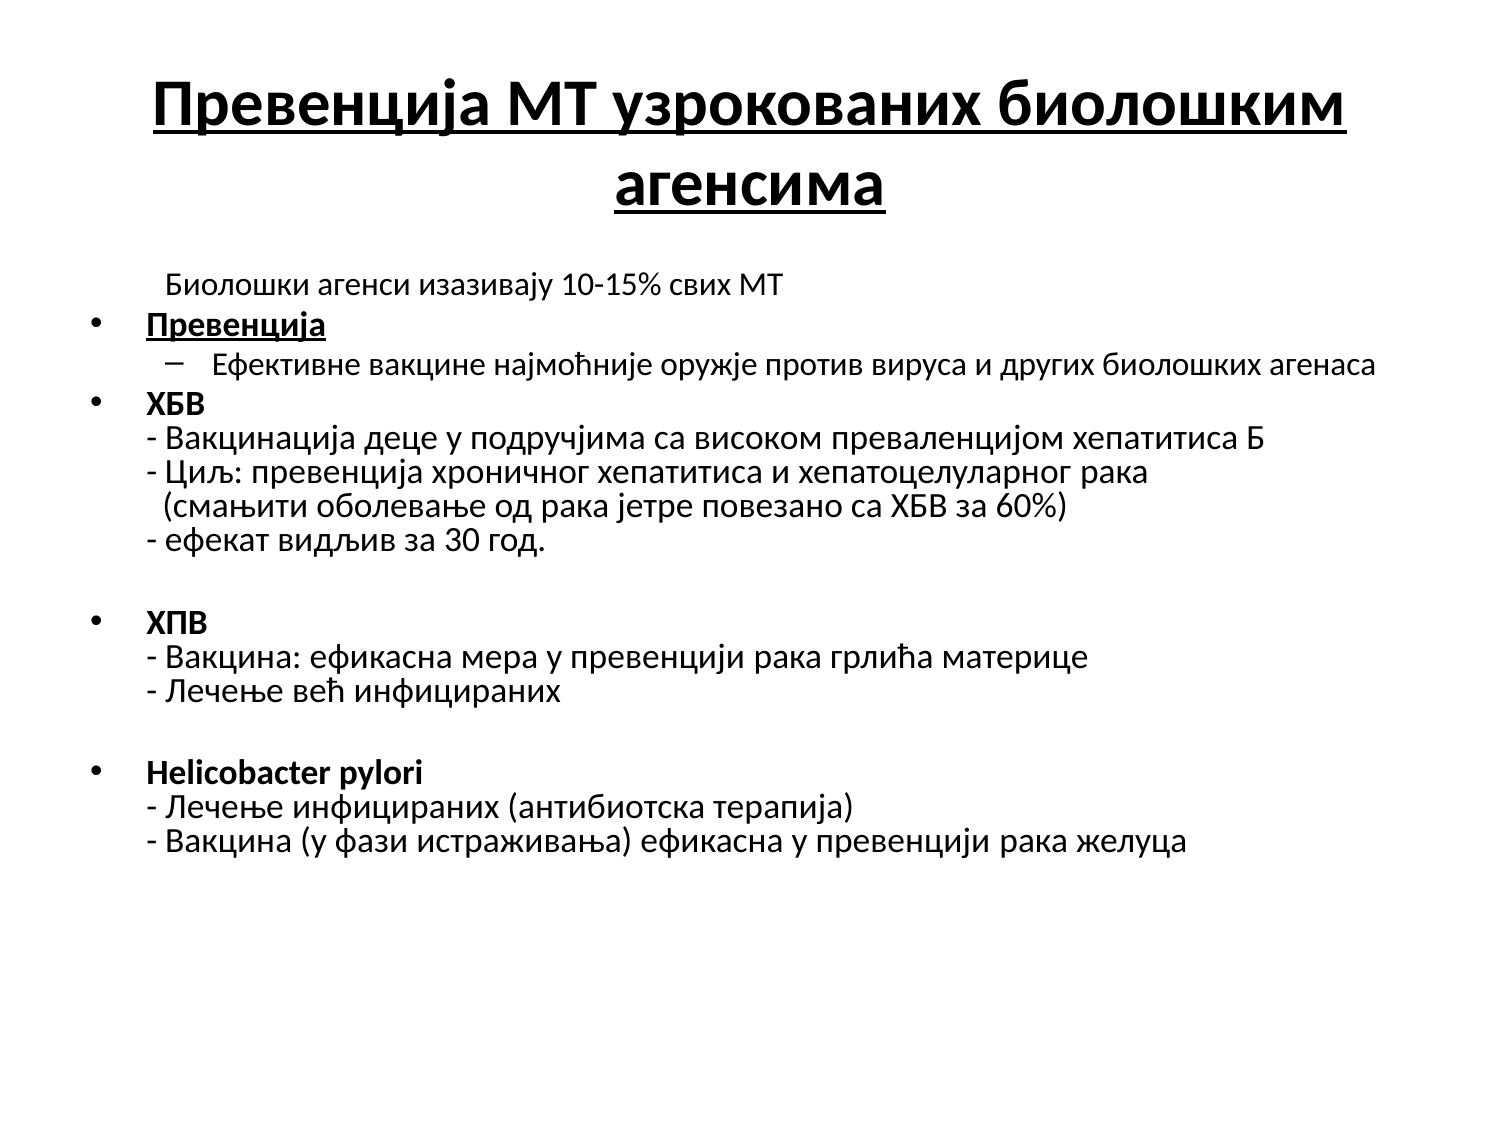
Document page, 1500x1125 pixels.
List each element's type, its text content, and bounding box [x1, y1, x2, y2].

list Биолошки агенси изазивају 10-15% свих МТ Превенција Ефективне вакцине најмоћније оружје против вируса и других биолошких агенаса ХБВ - Вакцинација деце у подручјима са високом преваленцијом хепатитиса Б - Циљ: превенција хроничног хепатитиса и хепатоцелуларног рака (смањити оболевање од рака јетре повезано са ХБВ за 60%) - ефекат видљив за 30 год. ХПВ - Вакцина: ефикасна мера у превенцији рака грлића материце - Лечење већ инфицираних Helicobacter pylori - Лечење инфицираних (антибиотска терапија) - Вакцина (у фази истраживања) ефикасна у превенцији рака желуца [75, 262, 1425, 1005]
title Превенција МТ узрокованих биолошким агенсима [75, 45, 1425, 233]
